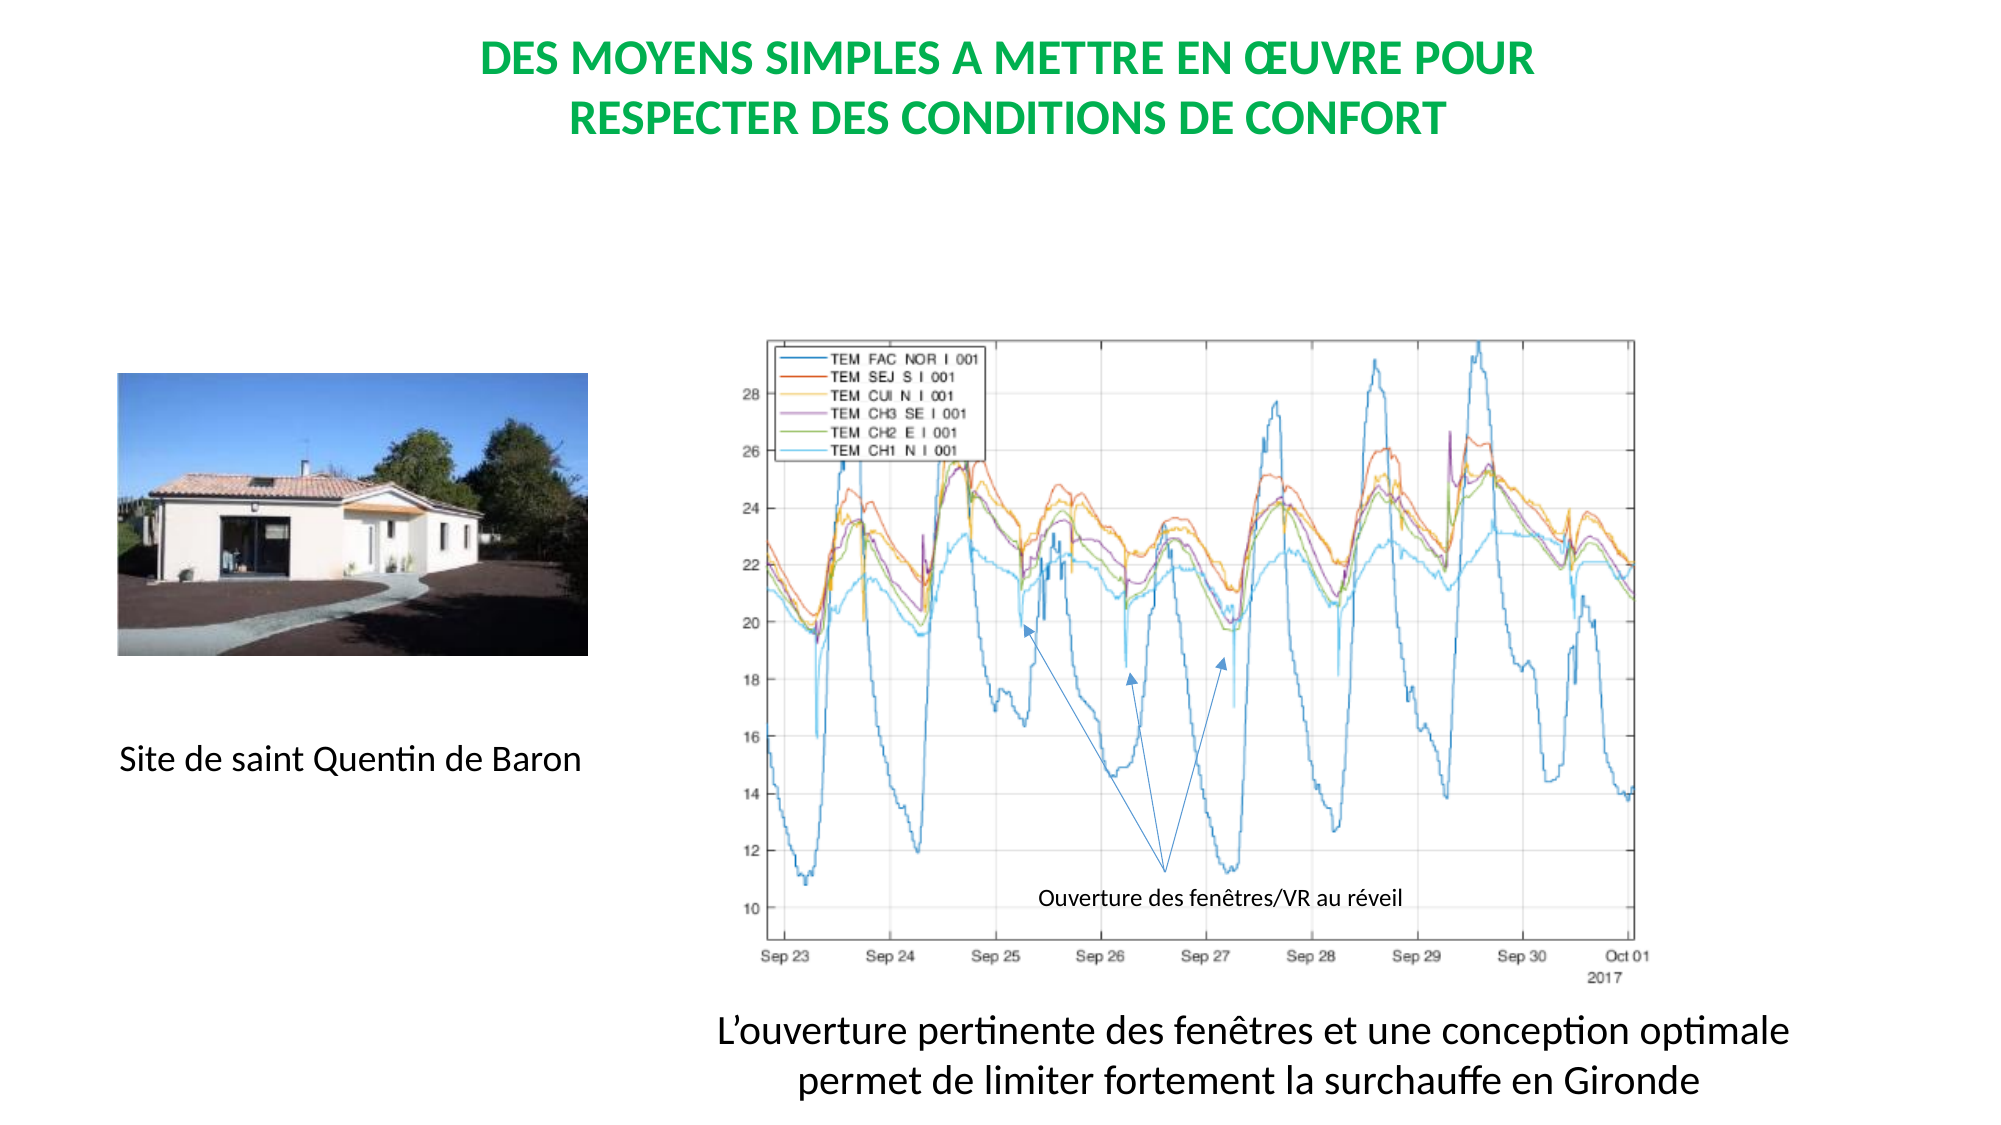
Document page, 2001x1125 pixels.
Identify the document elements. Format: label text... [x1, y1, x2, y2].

text_box Site de saint Quentin de Baron [104, 726, 621, 832]
text_box DES MOYENS SIMPLES A METTRE EN ŒUVRE POUR RESPECTER DES CONDITIONS DE CONFORT [373, 17, 1643, 153]
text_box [1129, 672, 1165, 873]
text_box Retour d’expérience COMEPOS Confort d’été et potentiel de rafraichissement [645, 0, 1721, 128]
picture [621, 285, 1742, 1021]
text_box L’ouverture pertinente des fenêtres et une conception optimale permet de limiter fortement la surchauffe en Gironde [688, 995, 1820, 1111]
picture [117, 373, 588, 656]
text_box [1165, 656, 1225, 873]
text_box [1023, 623, 1166, 873]
